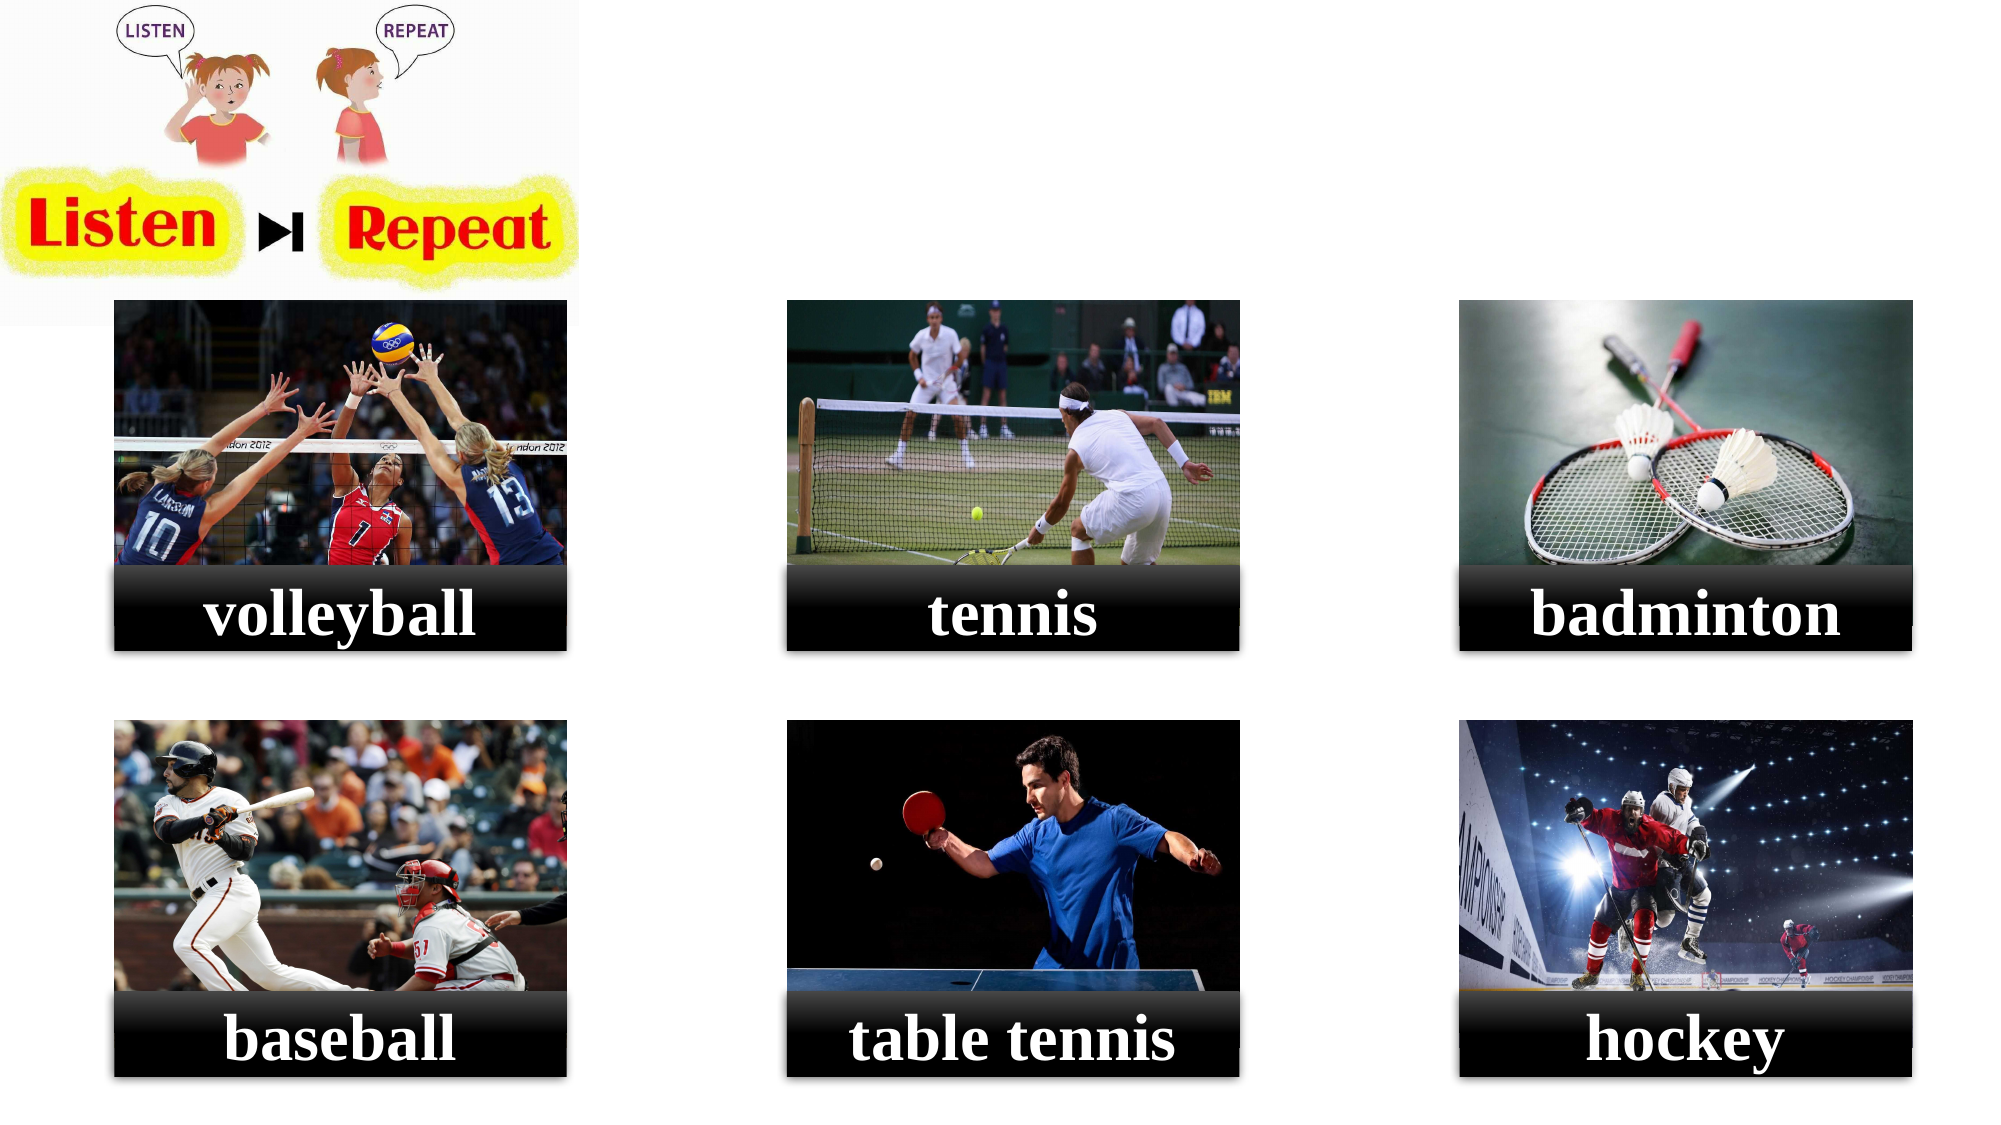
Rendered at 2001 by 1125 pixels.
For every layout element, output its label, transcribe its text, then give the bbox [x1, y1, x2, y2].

picture [1459, 720, 1913, 1048]
text_box badminton [1459, 626, 1912, 651]
picture [786, 720, 1240, 1048]
text_box hockey [1459, 1048, 1912, 1077]
picture [114, 720, 567, 1048]
text_box table tennis [786, 1048, 1240, 1077]
text_box baseball [114, 1048, 567, 1077]
text_box volleyball [114, 626, 567, 651]
picture [1459, 300, 1913, 626]
picture [786, 300, 1240, 626]
picture [0, 0, 579, 626]
text_box tennis [786, 626, 1240, 651]
